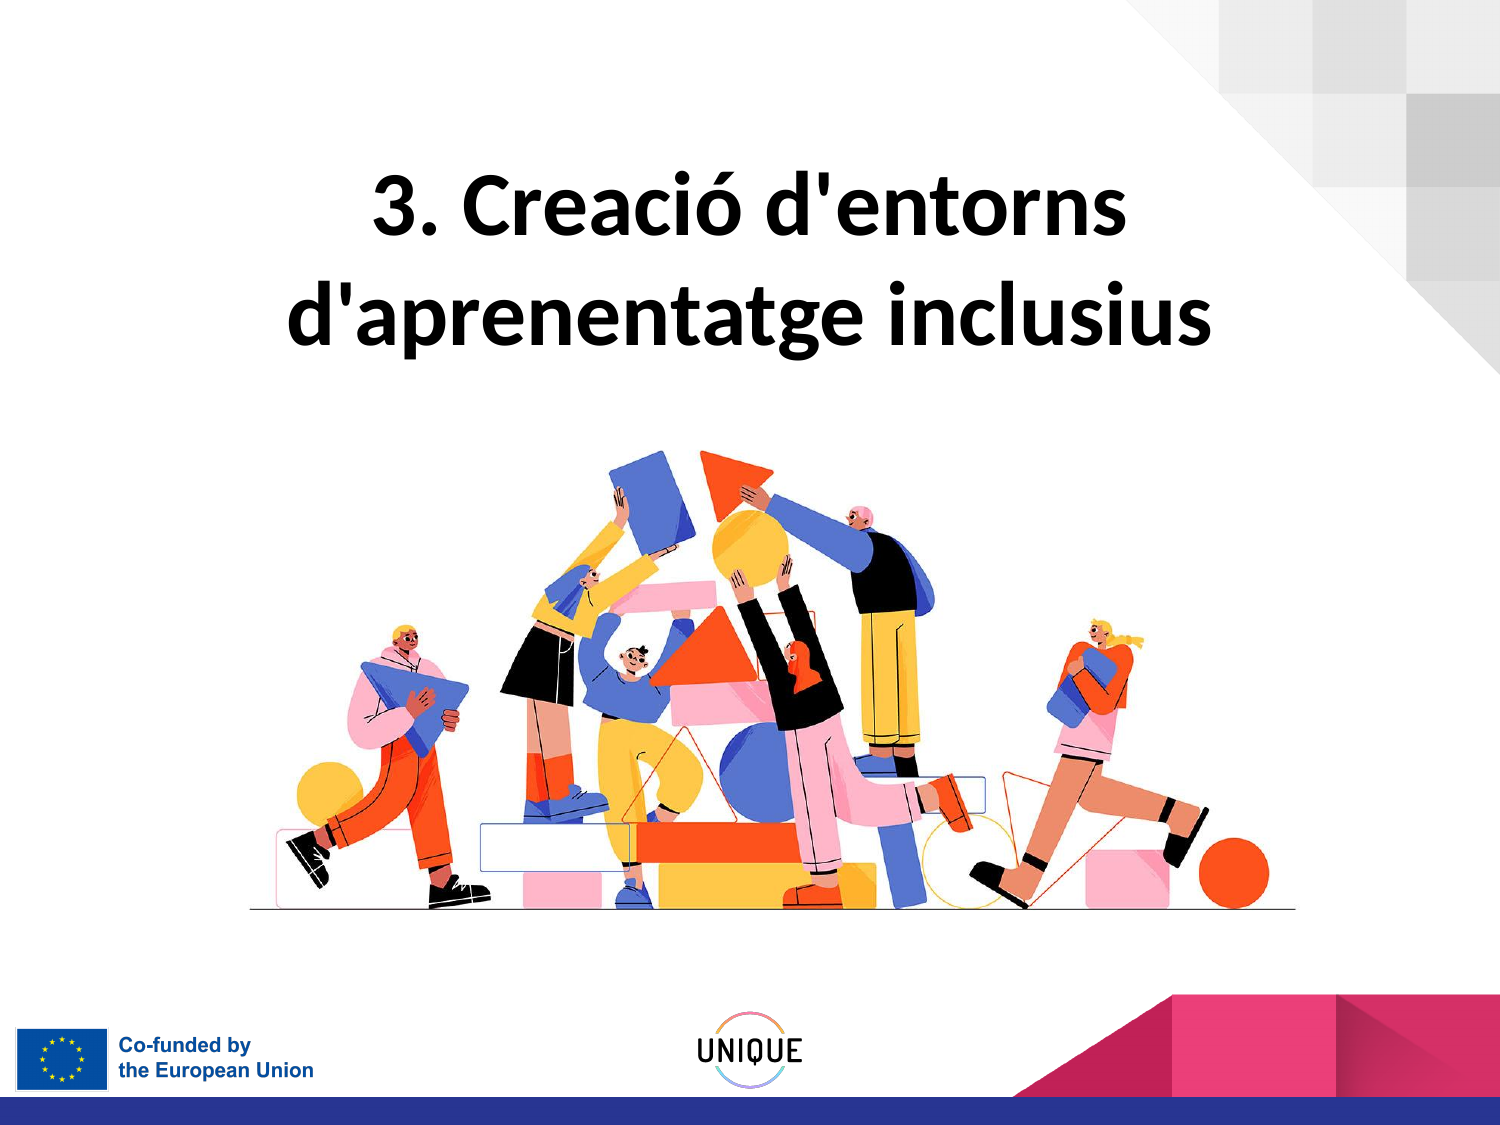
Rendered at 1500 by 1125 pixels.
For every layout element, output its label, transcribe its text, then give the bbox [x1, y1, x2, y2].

title 3. Creació d'entorns d'aprenentatge inclusius [112, 132, 1388, 375]
picture [0, 993, 1500, 1125]
picture [205, 401, 1339, 959]
picture [1125, 0, 1500, 375]
